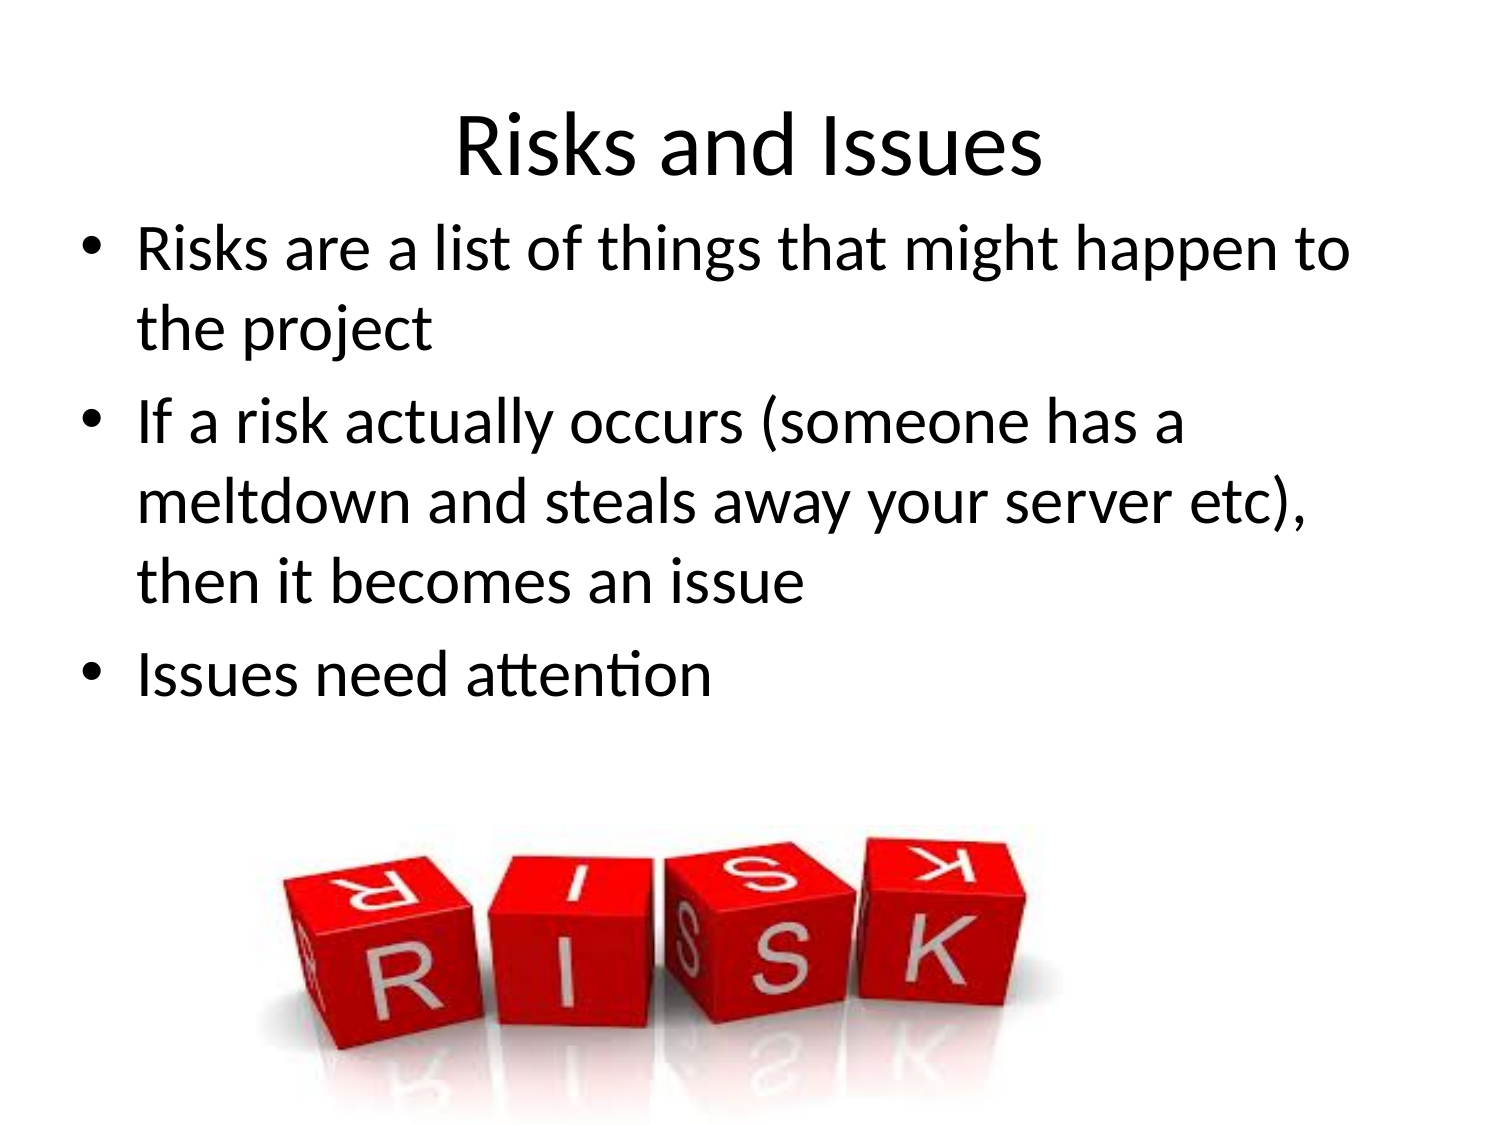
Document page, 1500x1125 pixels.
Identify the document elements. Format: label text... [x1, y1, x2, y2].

title Risks and Issues [75, 45, 1425, 233]
list Risks are a list of things that might happen to the project If a risk actually occurs (someone has a meltdown and steals away your server etc), then it becomes an issue Issues need attention [64, 196, 1415, 939]
picture [218, 824, 1093, 1125]
